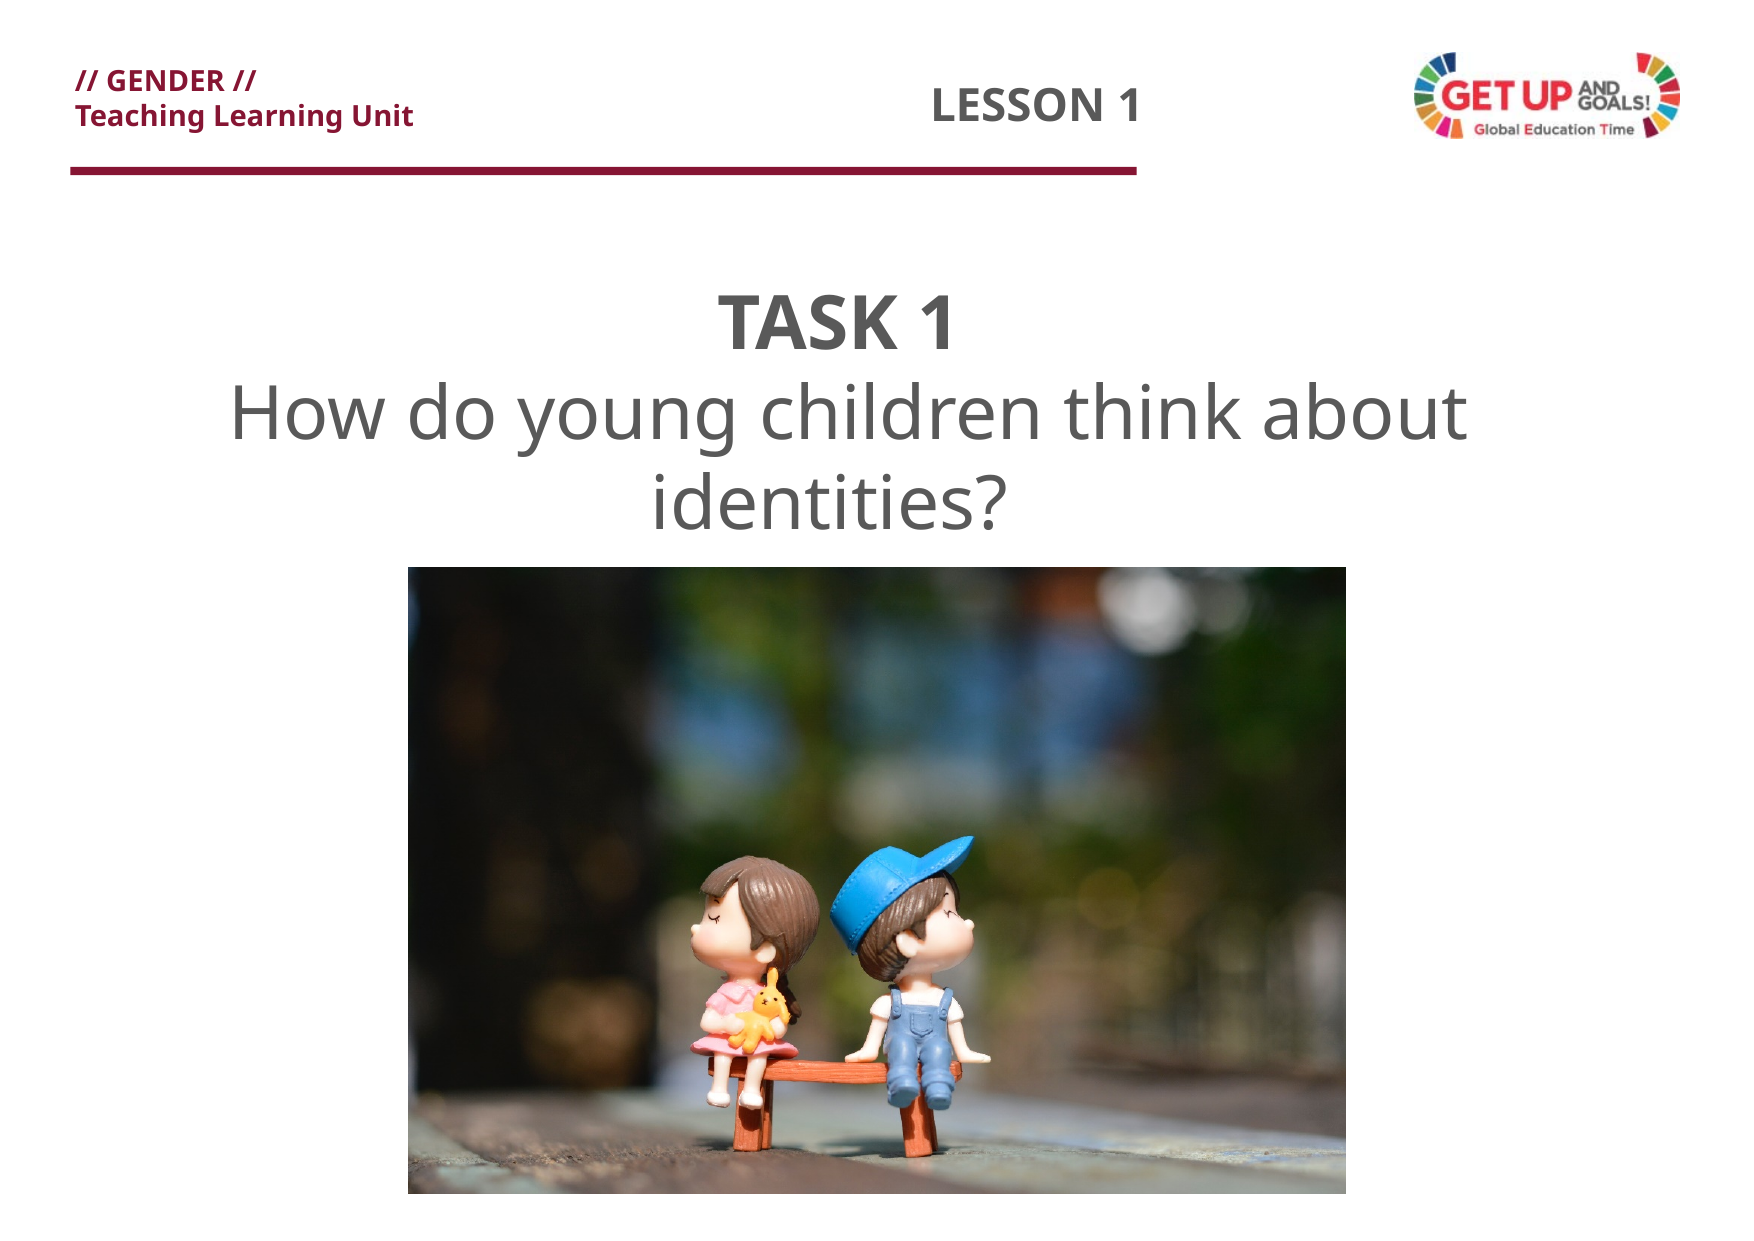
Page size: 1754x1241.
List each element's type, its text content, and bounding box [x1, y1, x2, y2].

picture [407, 567, 1346, 1194]
title TASK 1 How do young children think about identities? [59, 255, 1619, 532]
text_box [59, 47, 1680, 176]
